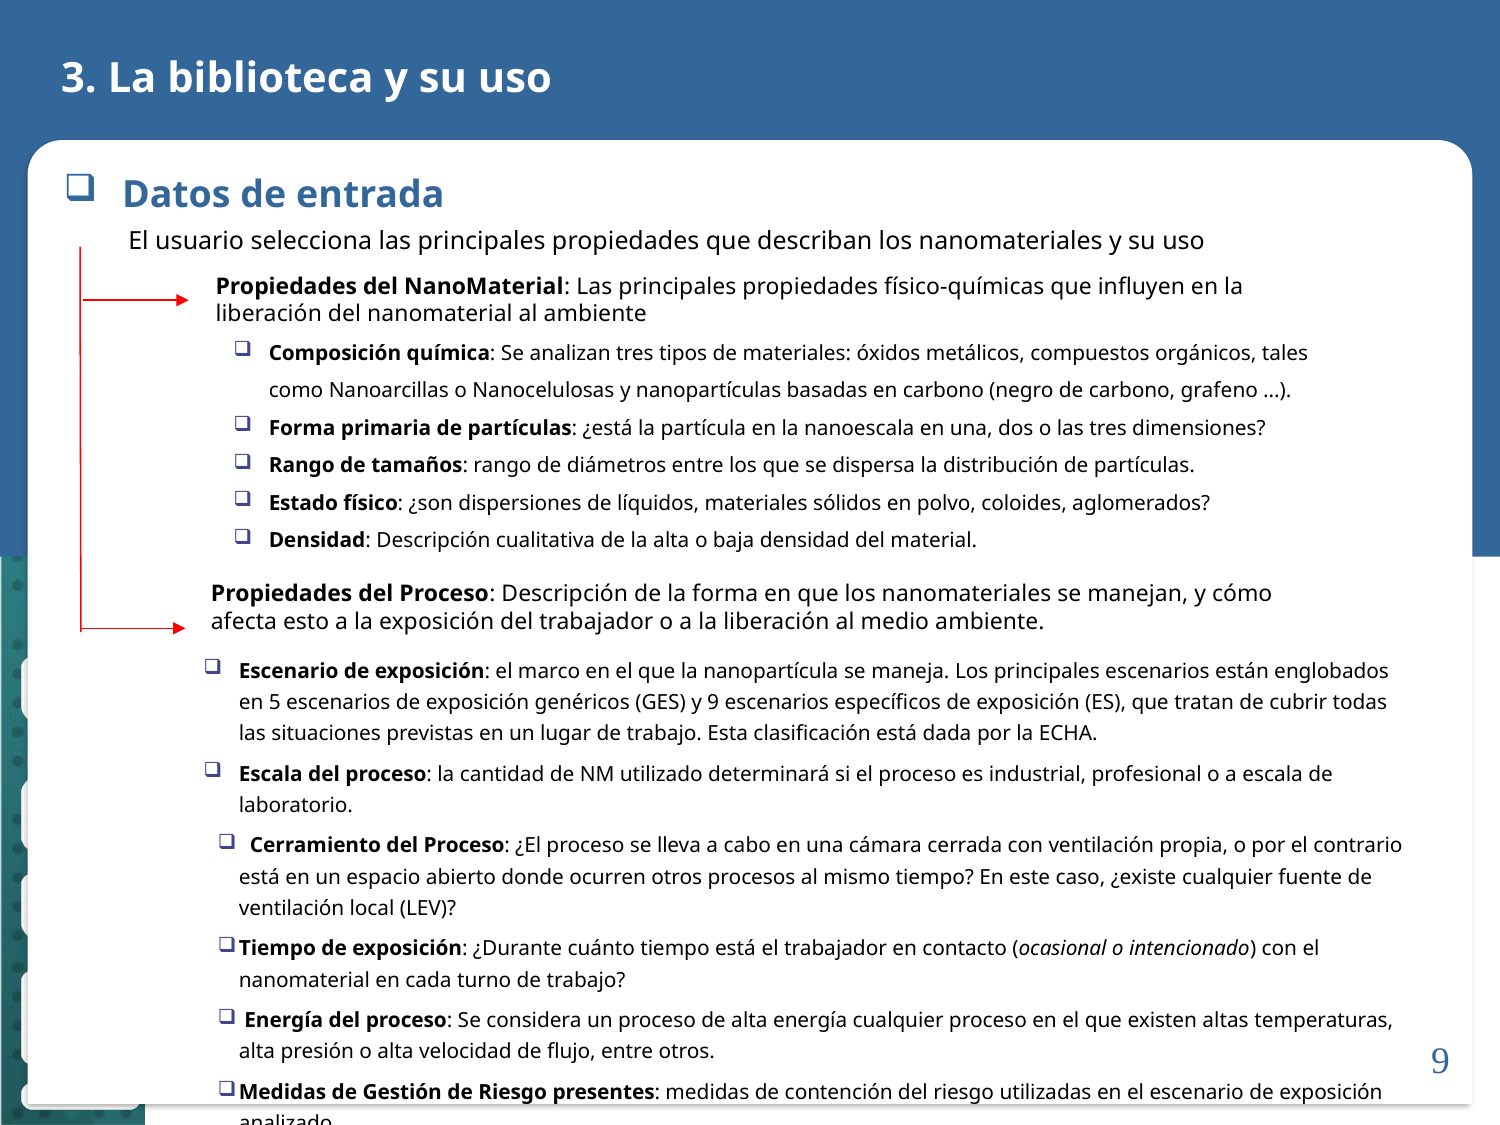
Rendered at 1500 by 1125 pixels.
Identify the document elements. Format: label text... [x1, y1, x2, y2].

text_box Datos de entrada [48, 162, 1372, 223]
text_box El usuario selecciona las principales propiedades que describan los nanomateriales y su uso [113, 217, 1386, 262]
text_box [79, 246, 189, 633]
text_box Escenario de exposición: el marco en el que la nanopartícula se maneja. Los principales escenarios están englobados en 5 escenarios de exposición genéricos (GES) y 9 escenarios específicos de exposición (ES), que tratan de cubrir todas las situaciones previstas en un lugar de trabajo. Esta clasificación está dada por la ECHA. Escala del proceso: la cantidad de NM utilizado determinará si el proceso es industrial, profesional o a escala de laboratorio. Cerramiento del Proceso: ¿El proceso se lleva a cabo en una cámara cerrada con ventilación propia, o por el contrario está en un espacio abierto donde ocurren otros procesos al mismo tiempo? En este caso, ¿existe cualquier fuente de ventilación local (LEV)? Tiempo de exposición: ¿Durante cuánto tiempo está el trabajador en contacto (ocasional o intencionado) con el nanomaterial en cada turno de trabajo? Energía del proceso: Se considera un proceso de alta energía cualquier proceso en el que existen altas temperaturas, alta presión o alta velocidad de flujo, entre otros. Medidas de Gestión de Riesgo presentes: medidas de contención del riesgo utilizadas en el escenario de exposición analizado. [188, 643, 1420, 1125]
text_box [0, 0, 1500, 557]
text_box Propiedades del NanoMaterial: Las principales propiedades físico-químicas que influyen en la liberación del nanomaterial al ambiente [200, 263, 1346, 334]
picture [2, 557, 145, 1124]
text_box Composición química: Se analizan tres tipos de materiales: óxidos metálicos, compuestos orgánicos, tales como Nanoarcillas o Nanocelulosas y nanopartículas basadas en carbono (negro de carbono, grafeno ...). Forma primaria de partículas: ¿está la partícula en la nanoescala en una, dos o las tres dimensiones? Rango de tamaños: rango de diámetros entre los que se dispersa la distribución de partículas. Estado físico: ¿son dispersiones de líquidos, materiales sólidos en polvo, coloides, aglomerados? Densidad: Descripción cualitativa de la alta o baja densidad del material. [218, 319, 1335, 559]
text_box [26, 143, 1474, 1105]
text_box Propiedades del Proceso: Descripción de la forma en que los nanomateriales se manejan, y cómo afecta esto a la exposición del trabajador o a la liberación al medio ambiente. [196, 571, 1346, 642]
text_box 3. La biblioteca y su uso [46, 43, 1467, 159]
slide_number 9 [1420, 1029, 1500, 1104]
